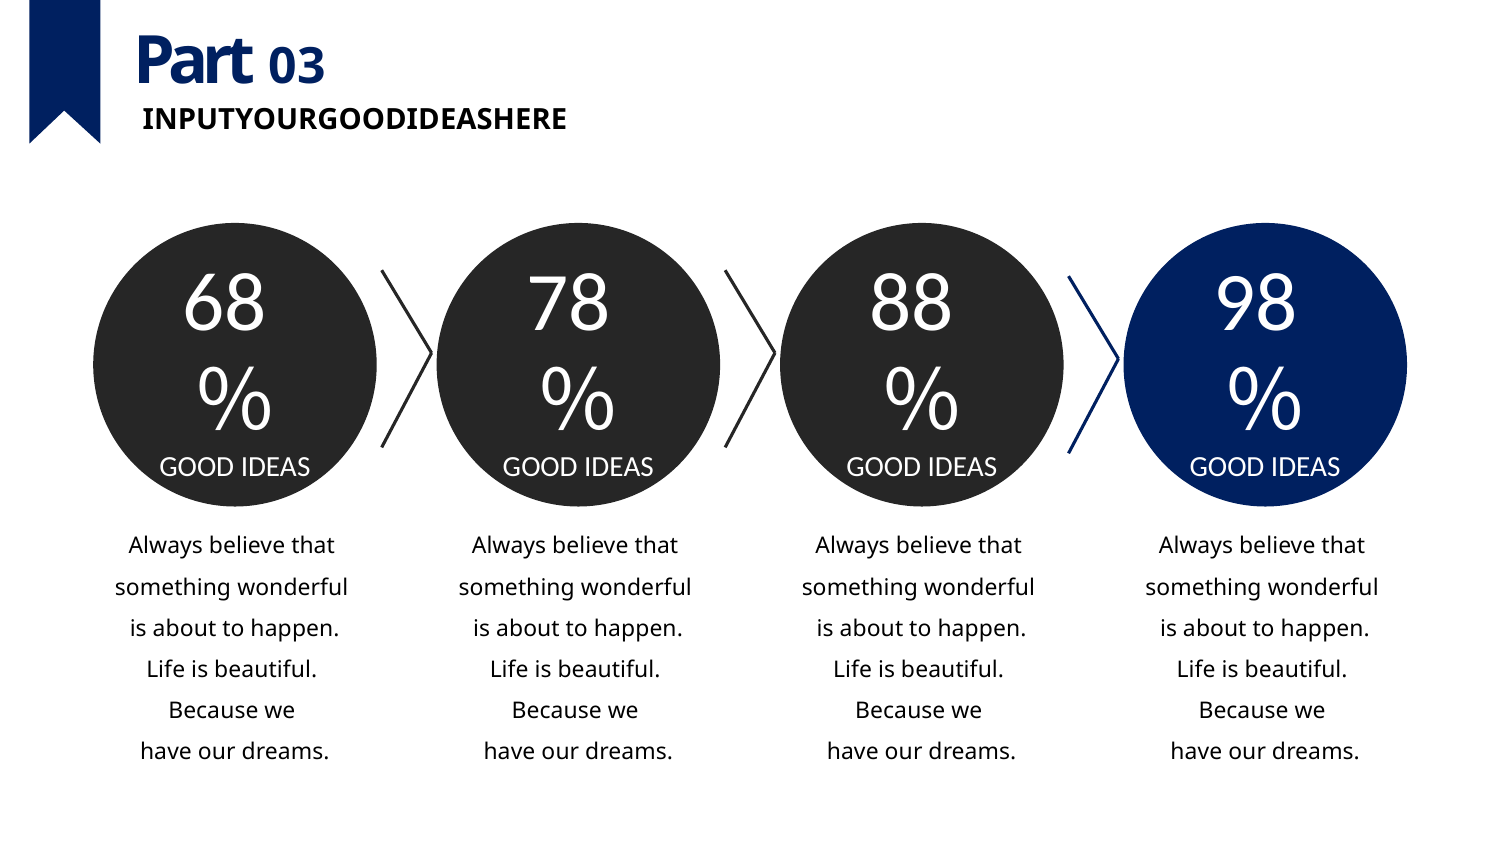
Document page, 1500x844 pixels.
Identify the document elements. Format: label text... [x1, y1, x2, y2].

text_box Always believe that something wonderful is about to happen. Life is beautiful. Because we have our dreams. [338, 510, 682, 772]
text_box 68％ GOOD IDEAS [91, 220, 376, 509]
text_box 78％ GOOD IDEAS [437, 220, 719, 509]
text_box 98％ GOOD IDEAS [1124, 220, 1410, 509]
text_box Part 03 [118, 9, 341, 104]
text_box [381, 269, 432, 448]
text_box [724, 269, 776, 448]
text_box Always believe that something wonderful is about to happen. Life is beautiful. Because we have our dreams. [0, 510, 338, 772]
text_box [27, 0, 103, 146]
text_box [1068, 275, 1119, 454]
text_box INPUTYOURGOODIDEASHERE [127, 93, 583, 143]
text_box 88％ GOOD IDEAS [779, 220, 1063, 509]
text_box Always believe that something wonderful is about to happen. Life is beautiful. Because we have our dreams. [682, 510, 1025, 772]
text_box Always believe that something wonderful is about to happen. Life is beautiful. Because we have our dreams. [1025, 510, 1500, 772]
